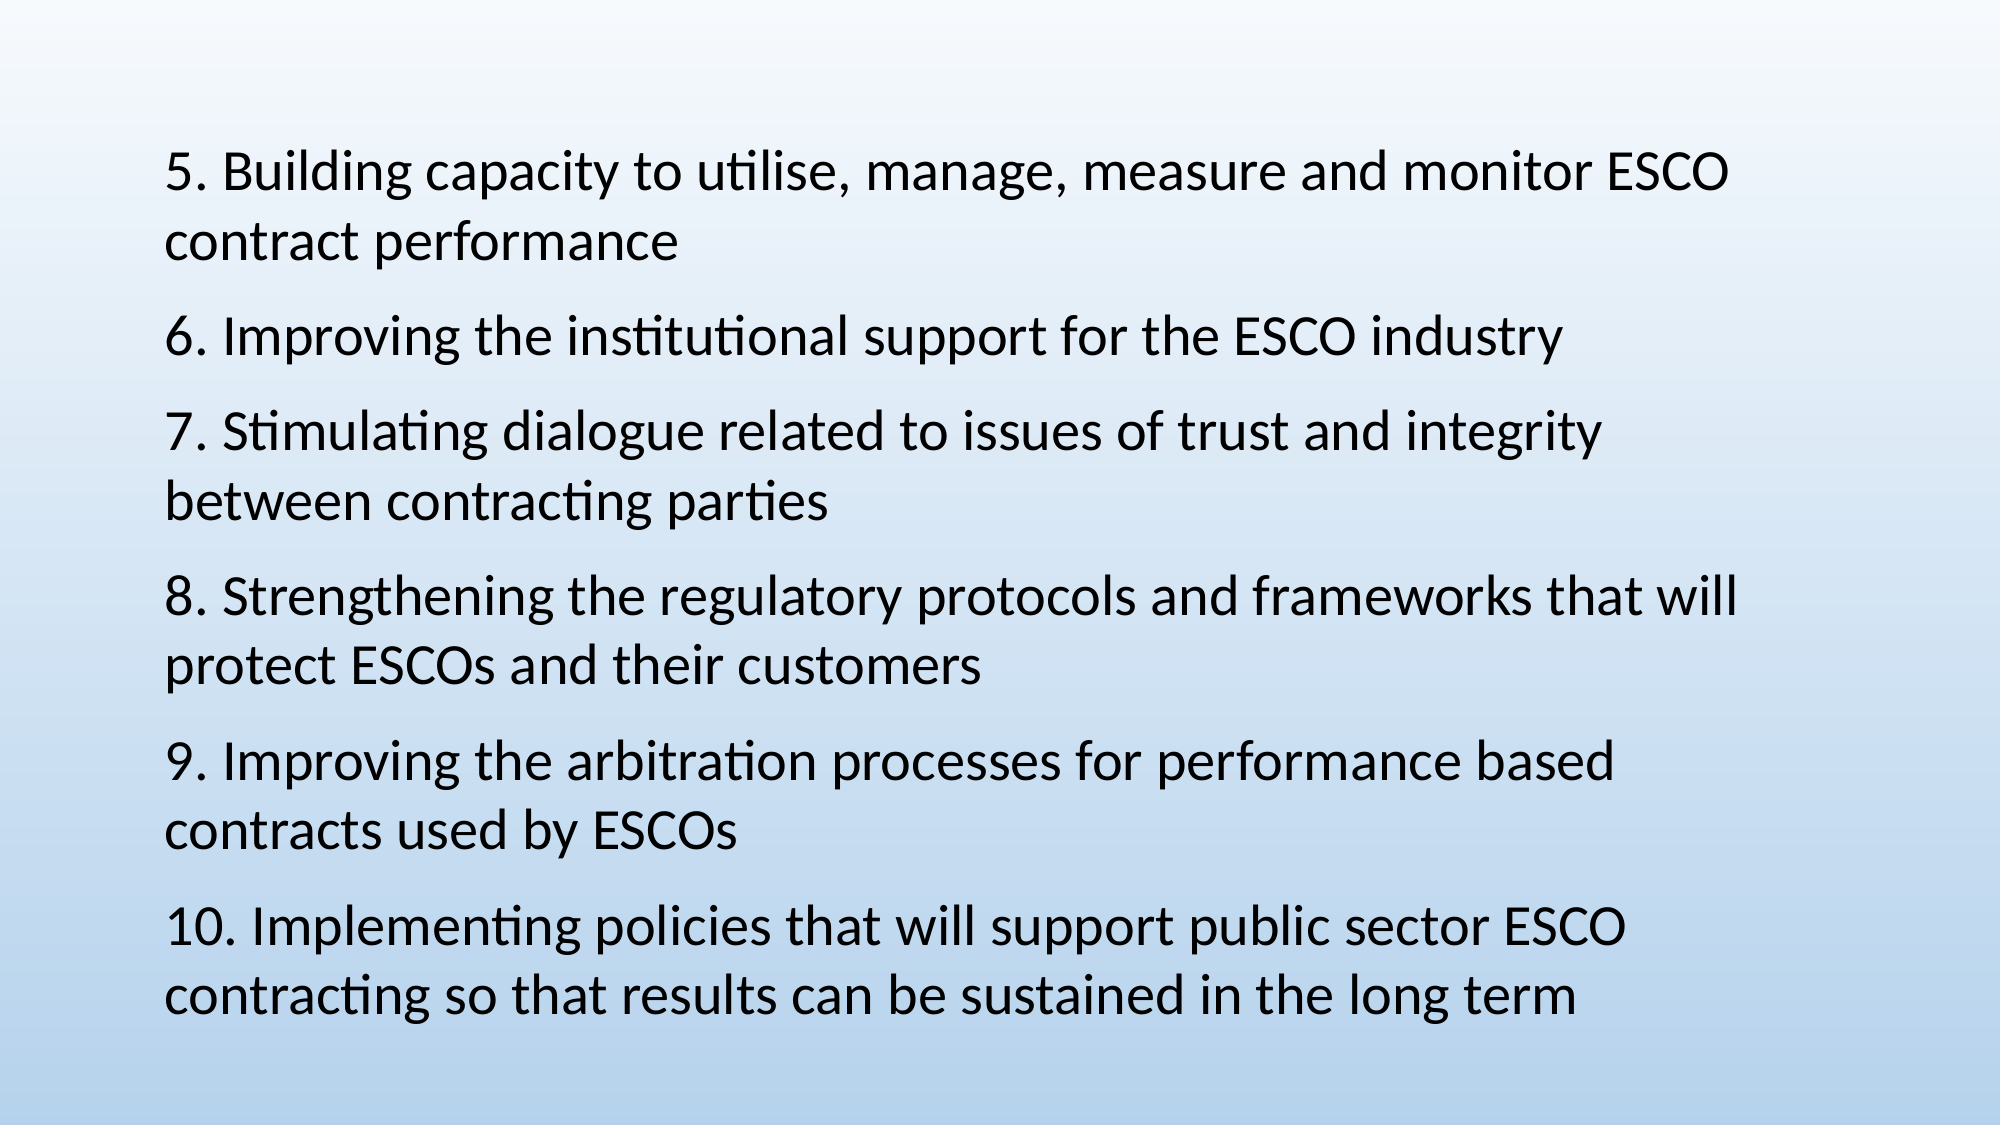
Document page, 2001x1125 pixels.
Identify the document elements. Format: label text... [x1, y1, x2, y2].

text_box 5. Building capacity to utilise, manage, measure and monitor ESCO contract performance 6. Improving the institutional support for the ESCO industry 7. Stimulating dialogue related to issues of trust and integrity between contracting parties 8. Strengthening the regulatory protocols and frameworks that will protect ESCOs and their customers 9. Improving the arbitration processes for performance based contracts used by ESCOs 10. Implementing policies that will support public sector ESCO contracting so that results can be sustained in the long term [149, 124, 1795, 1034]
